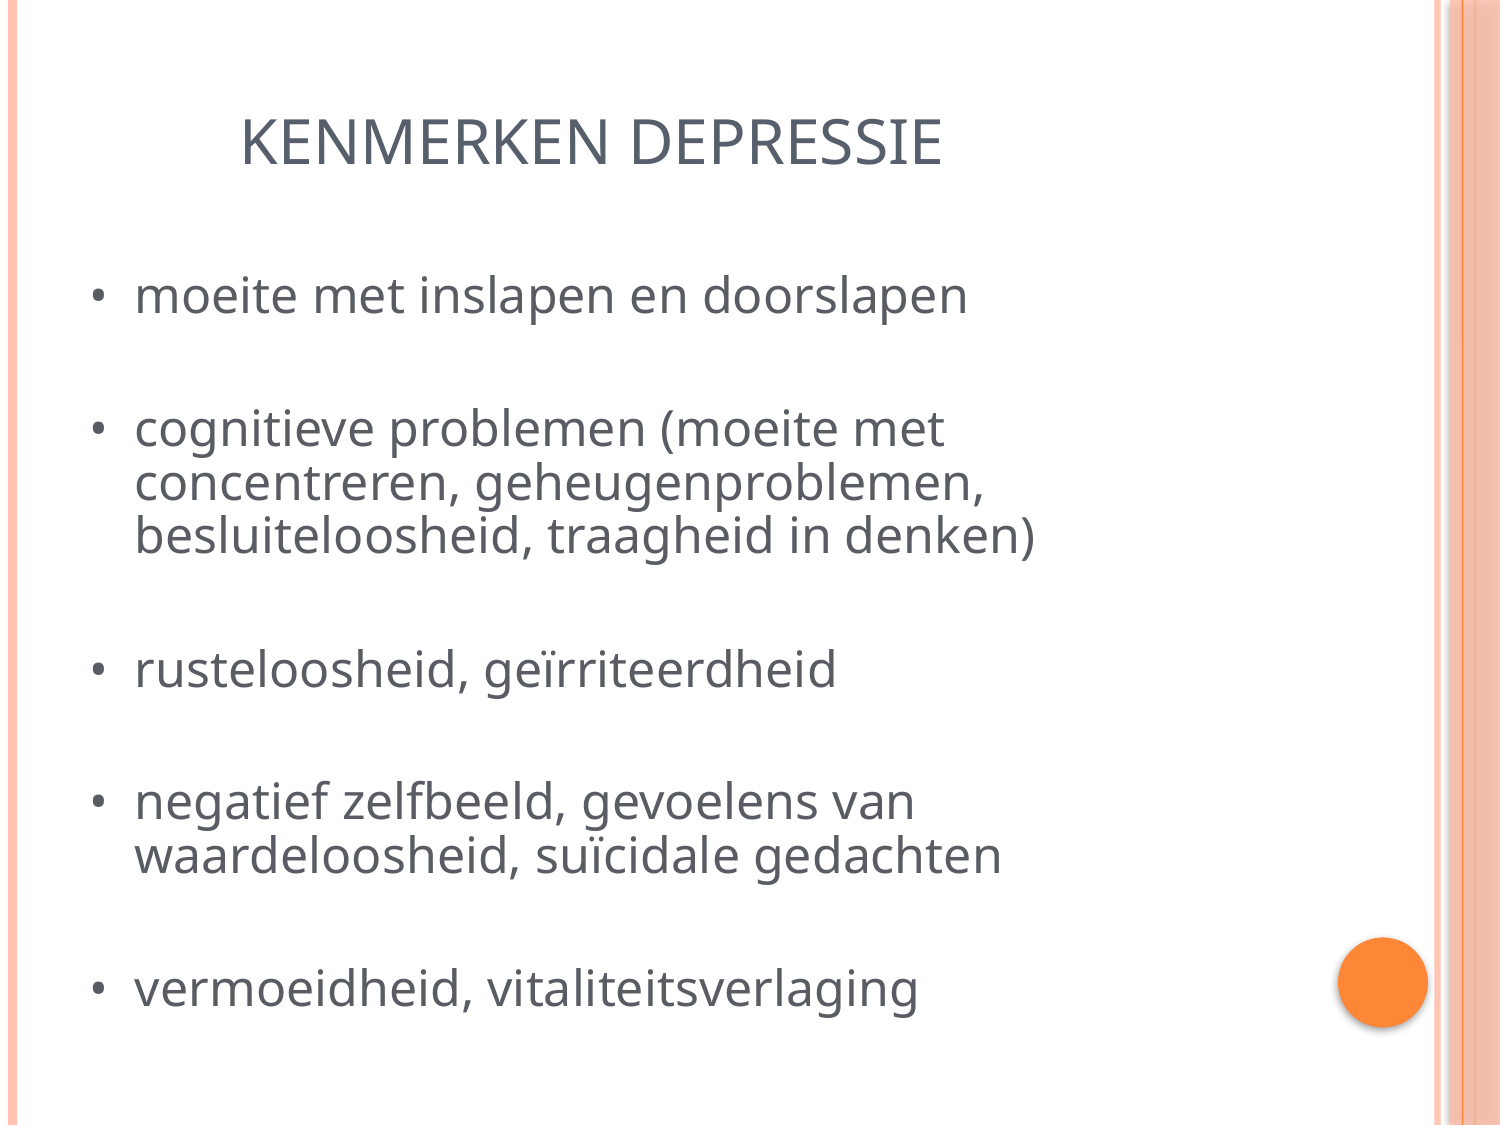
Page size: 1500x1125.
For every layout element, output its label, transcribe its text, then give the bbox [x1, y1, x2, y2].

list • moeite met inslapen en doorslapen • cognitieve problemen (moeite met concentreren, geheugenproblemen, besluiteloosheid, traagheid in denken) • rusteloosheid, geïrriteerdheid • negatief zelfbeeld, gevoelens van waardeloosheid, suïcidale gedachten • vermoeidheid, vitaliteitsverlaging [75, 262, 1300, 1062]
title Kenmerken depressie [75, 45, 1300, 185]
